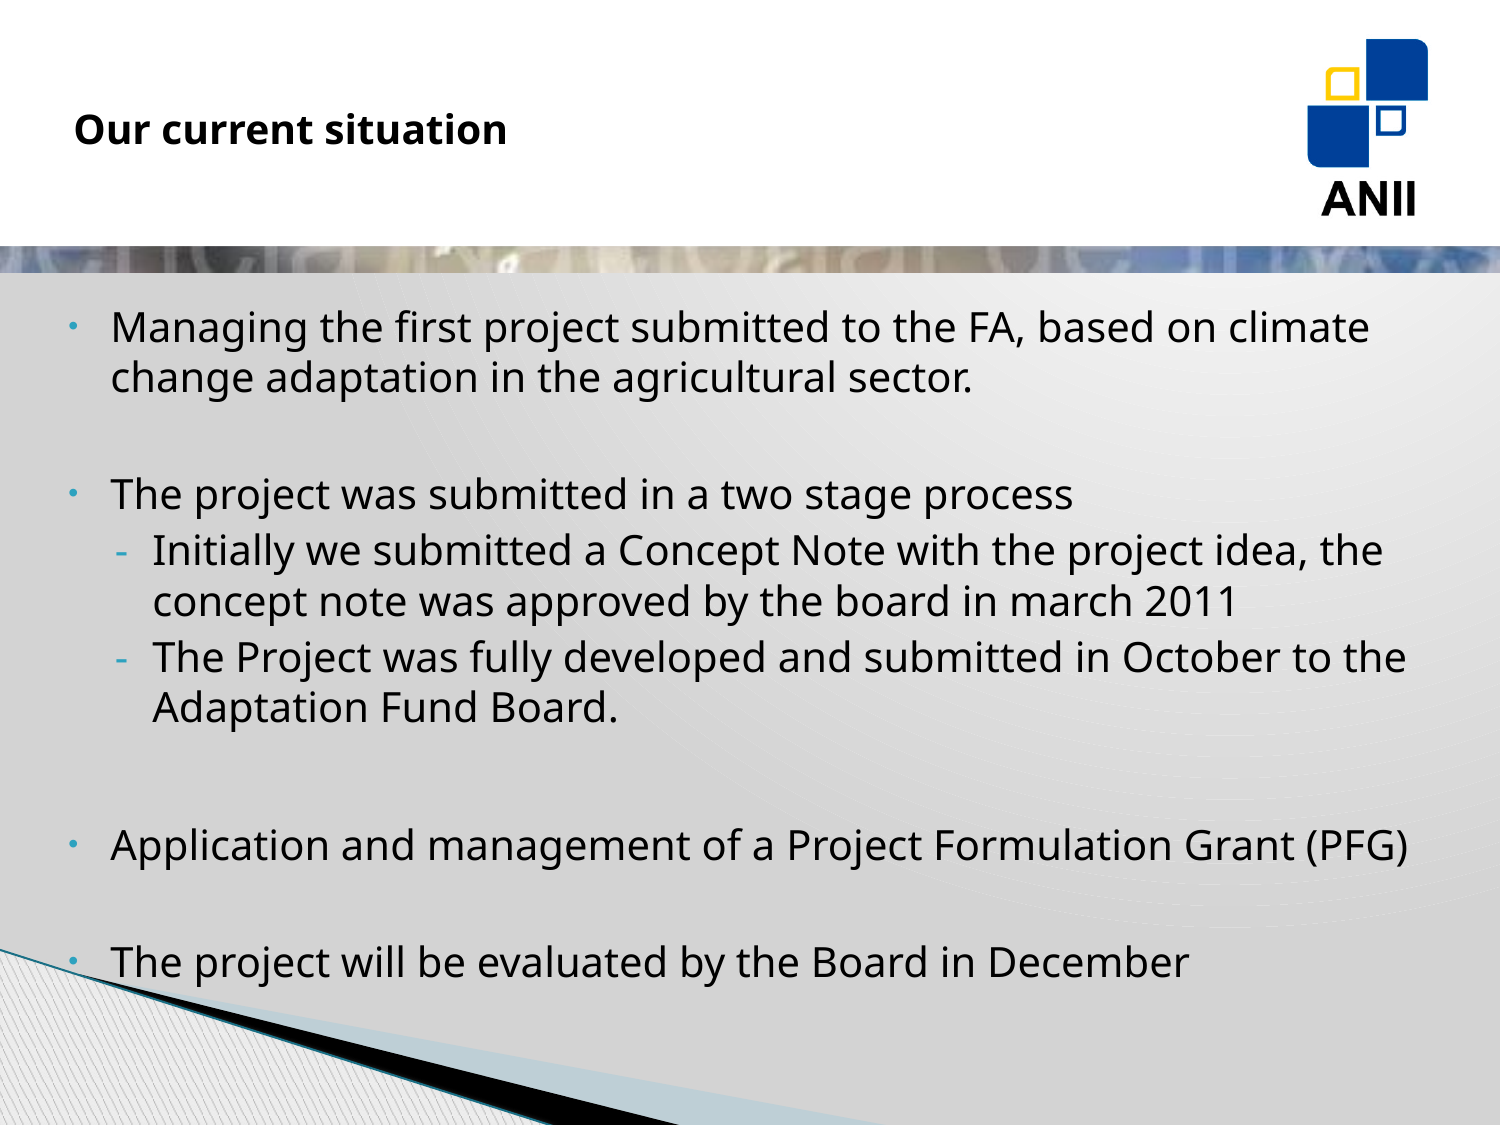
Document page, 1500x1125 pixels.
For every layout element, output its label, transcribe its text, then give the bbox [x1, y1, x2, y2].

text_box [0, 0, 1500, 274]
list Managing the first project submitted to the FA, based on climate change adaptation in the agricultural sector. The project was submitted in a two stage process Initially we submitted a Concept Note with the project idea, the concept note was approved by the board in march 2011 The Project was fully developed and submitted in October to the Adaptation Fund Board. Application and management of a Project Formulation Grant (PFG) The project will be evaluated by the Board in December [35, 292, 1471, 1071]
